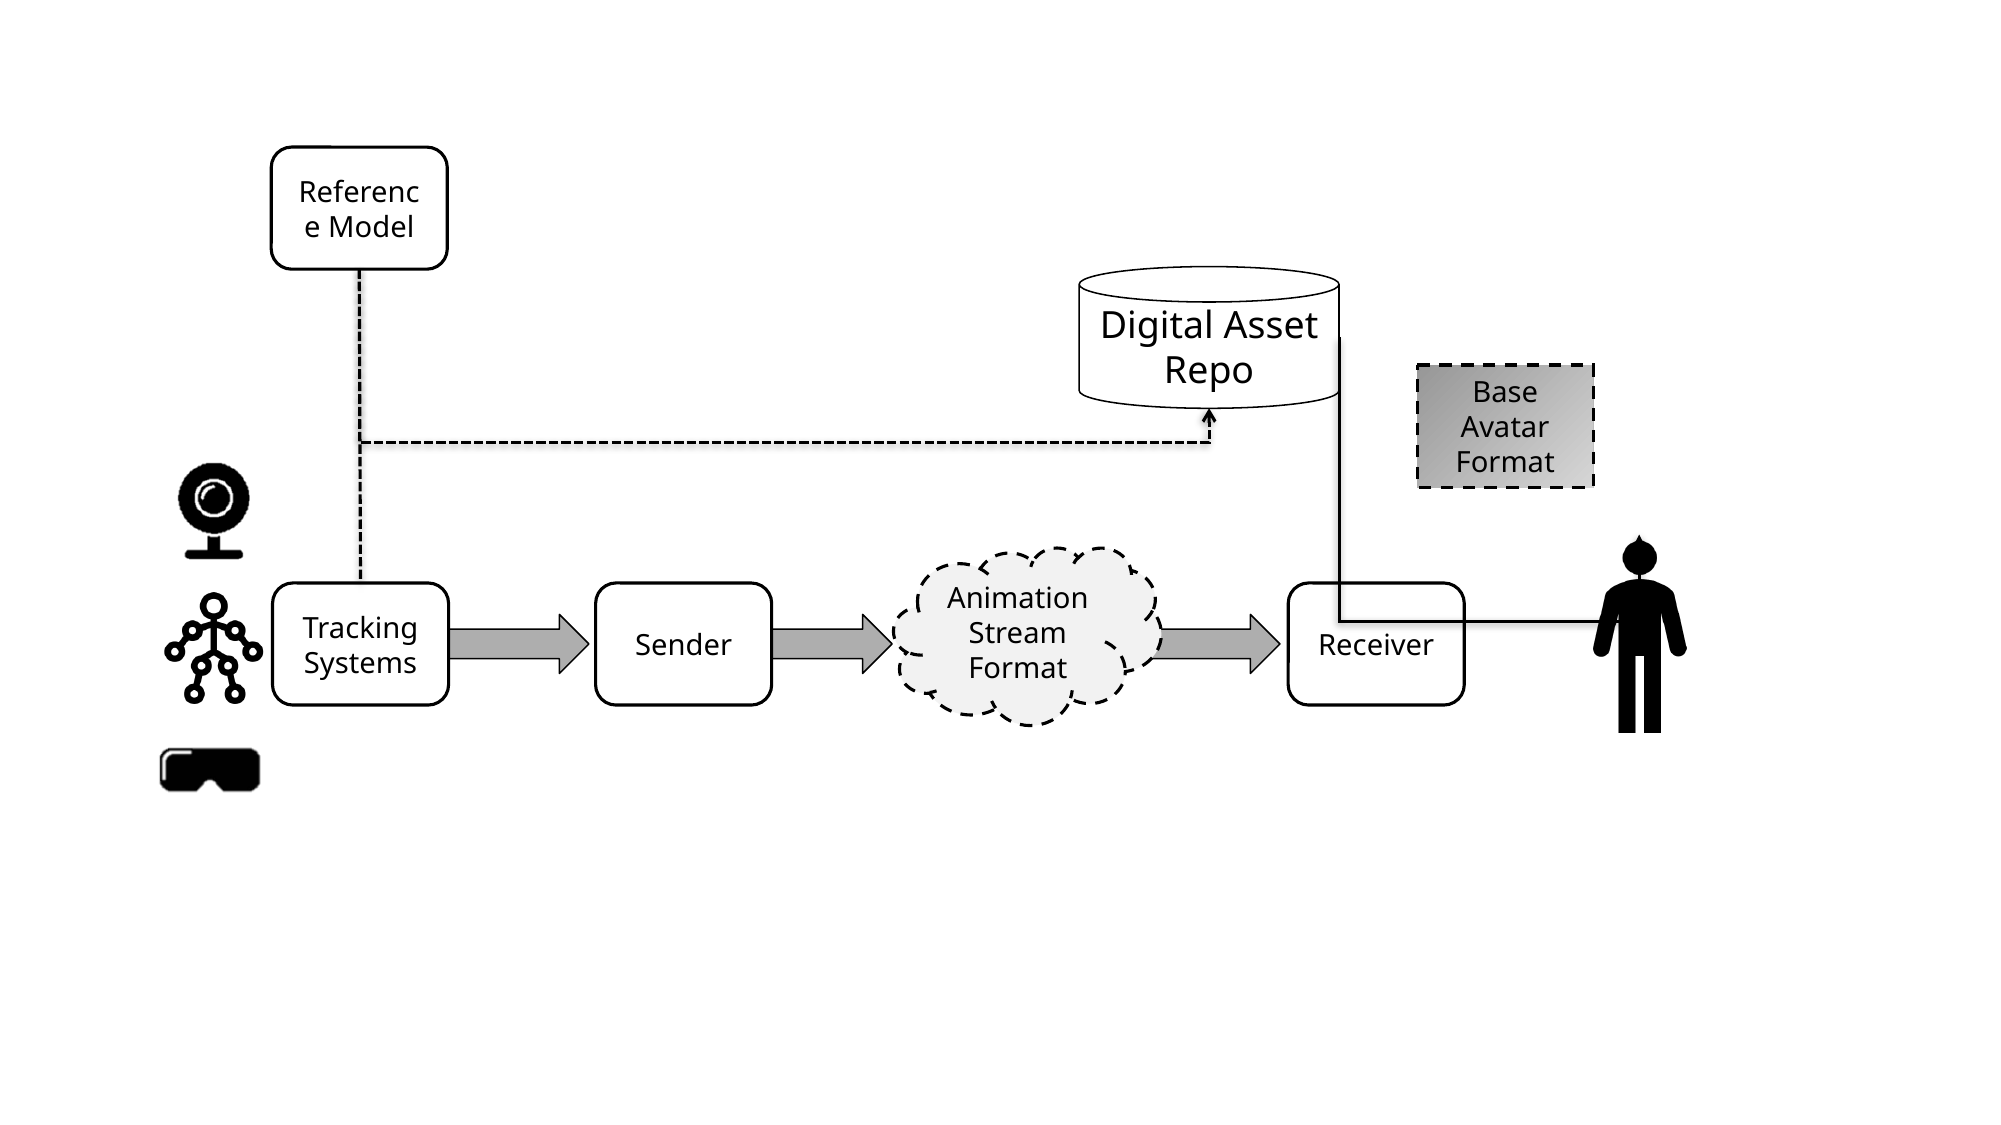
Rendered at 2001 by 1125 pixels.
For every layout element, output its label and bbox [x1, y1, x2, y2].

text_box [157, 146, 1742, 800]
